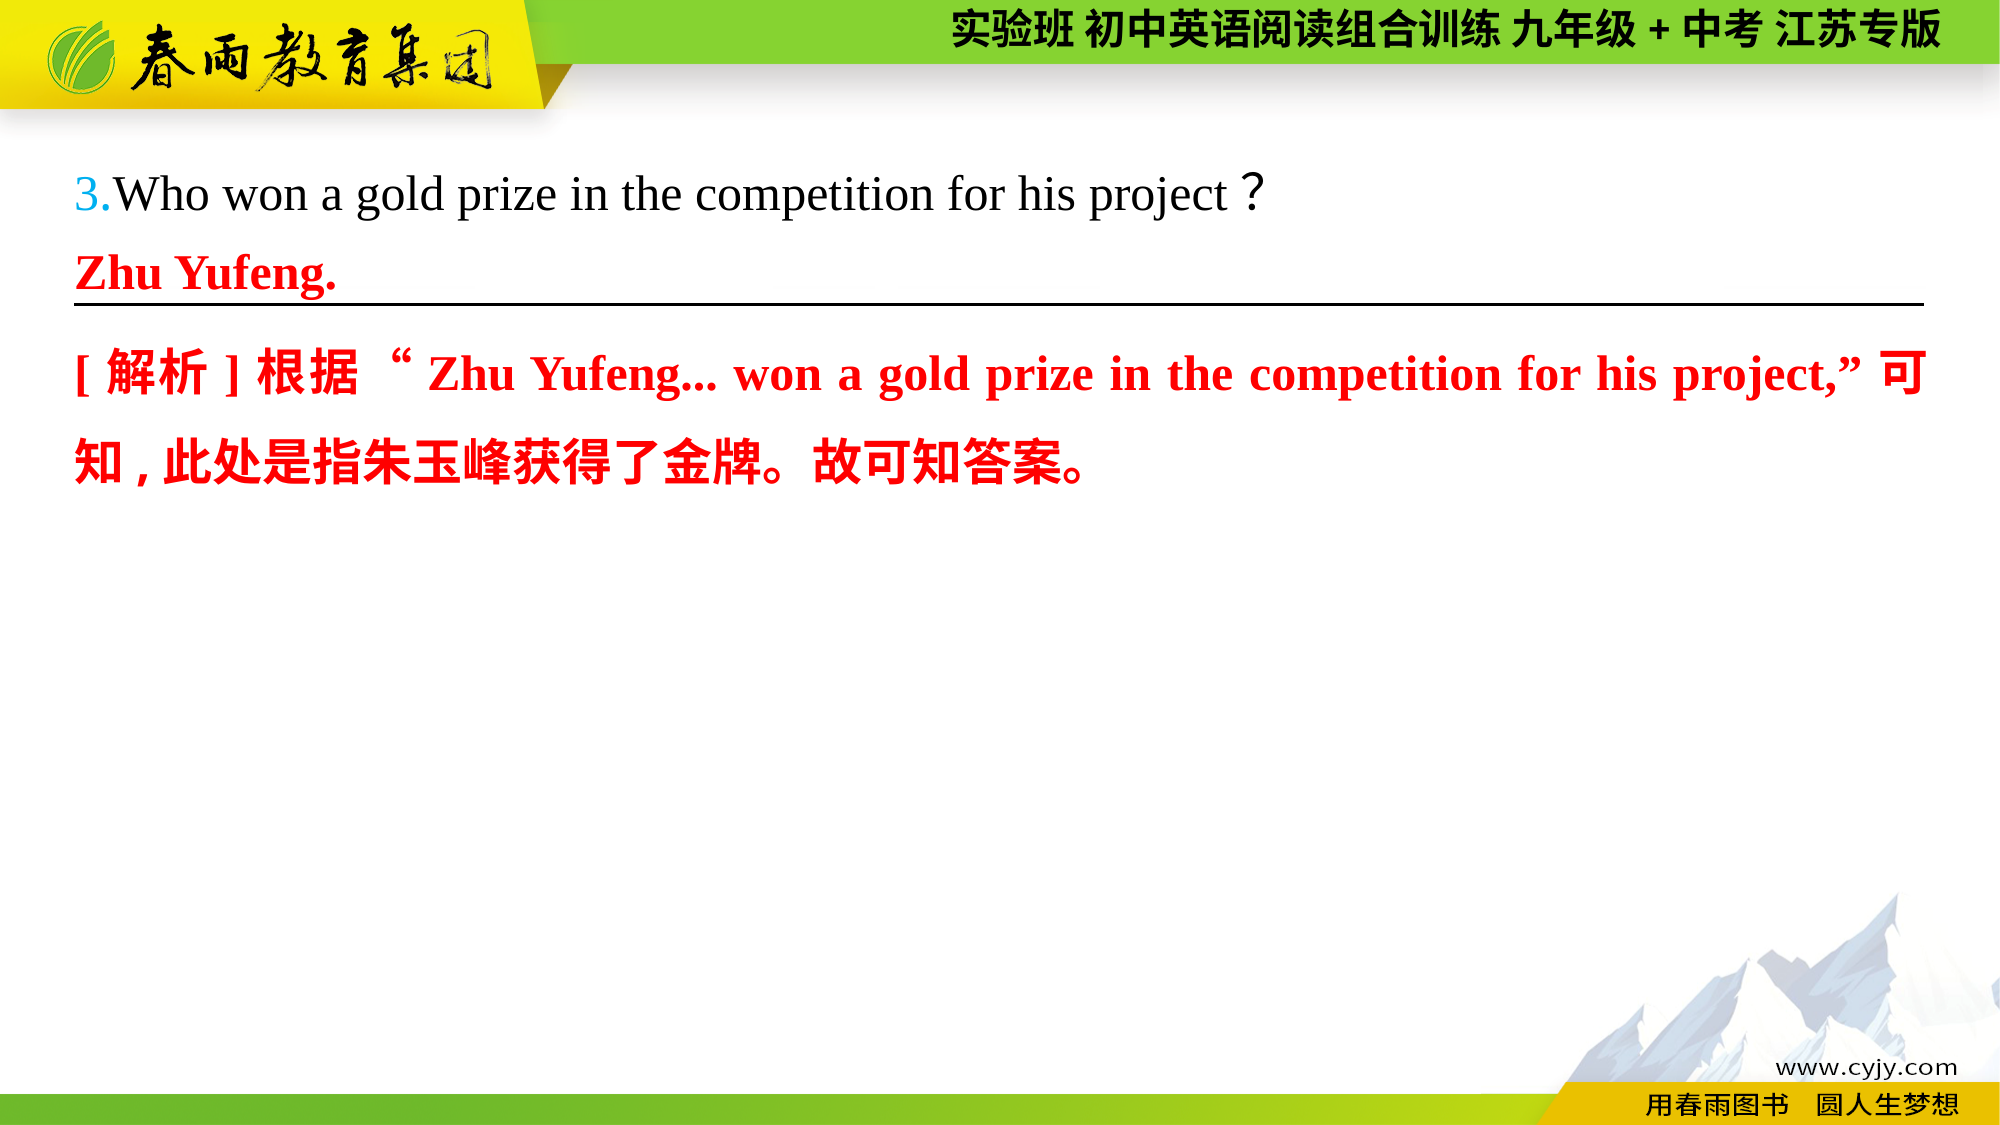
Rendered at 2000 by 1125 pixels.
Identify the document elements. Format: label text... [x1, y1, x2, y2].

text_box [解析]根据“Zhu Yufeng... won a gold prize in the competition for his project,”可知,此处是指朱玉峰获得了金牌。故可知答案。 [59, 302, 1944, 498]
text_box Zhu Yufeng. [59, 202, 1944, 302]
picture [0, 0, 2000, 1125]
list 3.Who won a gold prize in the competition for his project？ ———————— —— ———— ———— [59, 122, 1944, 202]
